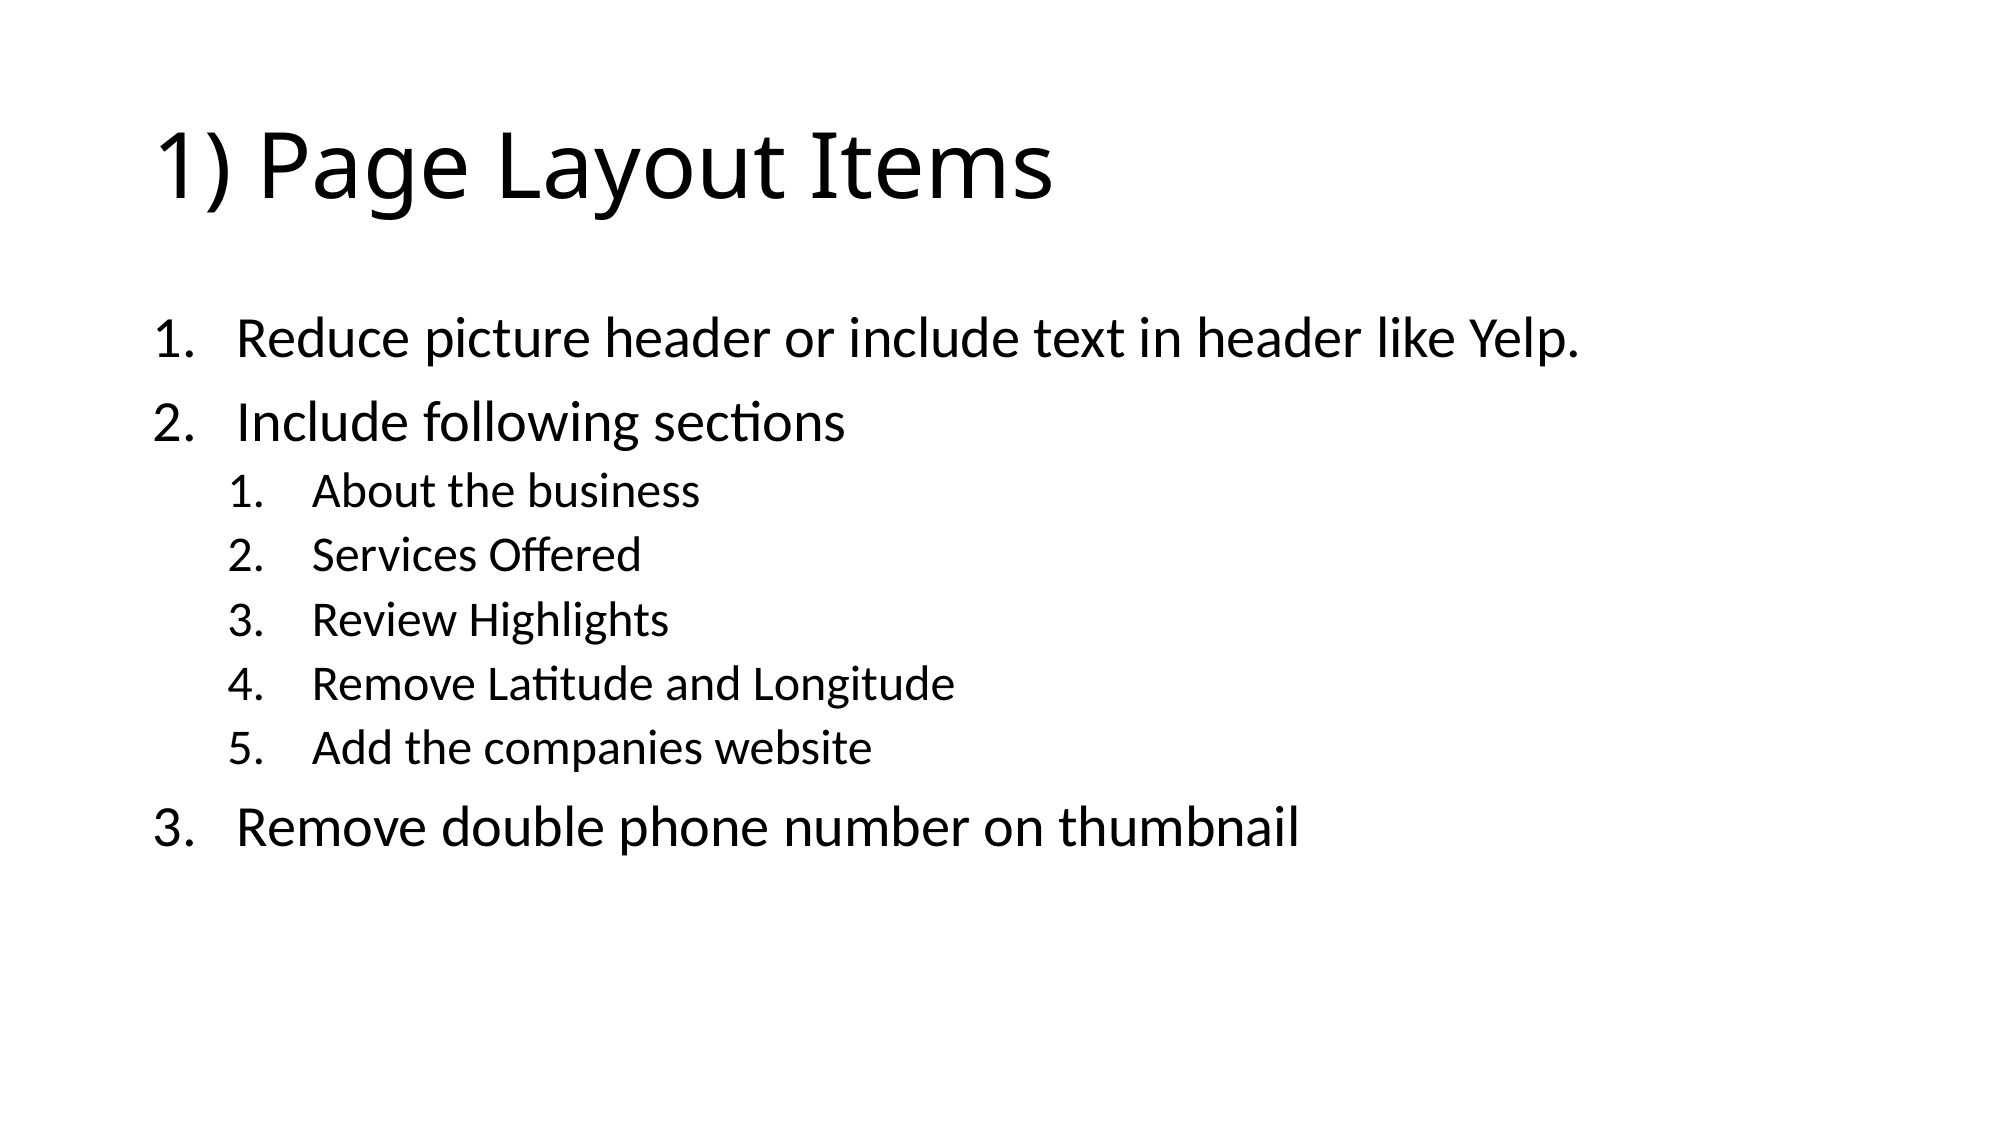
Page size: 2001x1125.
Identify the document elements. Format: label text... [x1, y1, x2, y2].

title 1) Page Layout Items [137, 59, 1863, 278]
list Reduce picture header or include text in header like Yelp. Include following sections About the business Services Offered Review Highlights Remove Latitude and Longitude Add the companies website Remove double phone number on thumbnail [137, 299, 1863, 1014]
